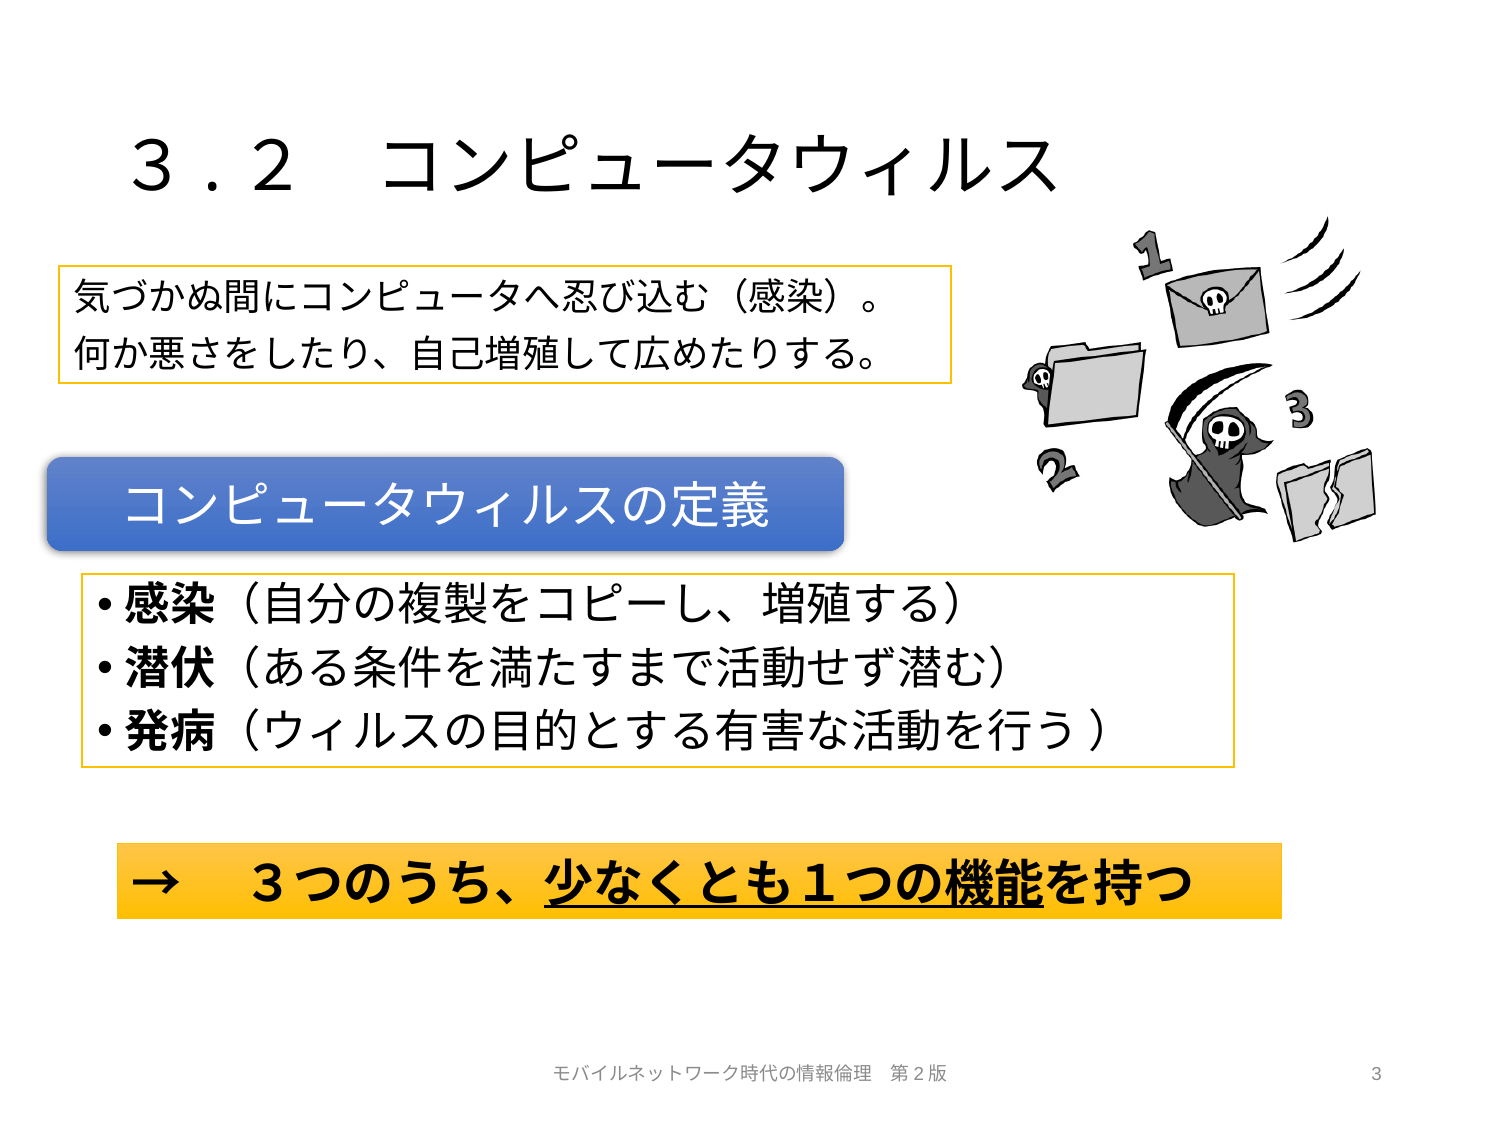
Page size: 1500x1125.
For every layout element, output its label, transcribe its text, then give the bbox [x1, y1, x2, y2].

text_box → ３つのうち、少なくとも１つの機能を持つ [117, 843, 1282, 919]
list 感染（自分の複製をコピーし、増殖する） 潜伏（ある条件を満たすまで活動せず潜む） 発病（ウィルスの目的とする有害な活動を行う ） [81, 573, 1235, 768]
text_box 気づかぬ間にコンピュータへ忍び込む（感染）。 何か悪さをしたり、自己増殖して広めたりする。 [58, 265, 952, 384]
picture [995, 210, 1398, 553]
title ３.２ コンピュータウィルス [103, 59, 1397, 278]
footer モバイルネットワーク時代の情報倫理 第2版 [496, 1042, 1004, 1103]
slide_number 3 [1059, 1042, 1397, 1103]
text_box コンピュータウィルスの定義 [46, 456, 845, 551]
